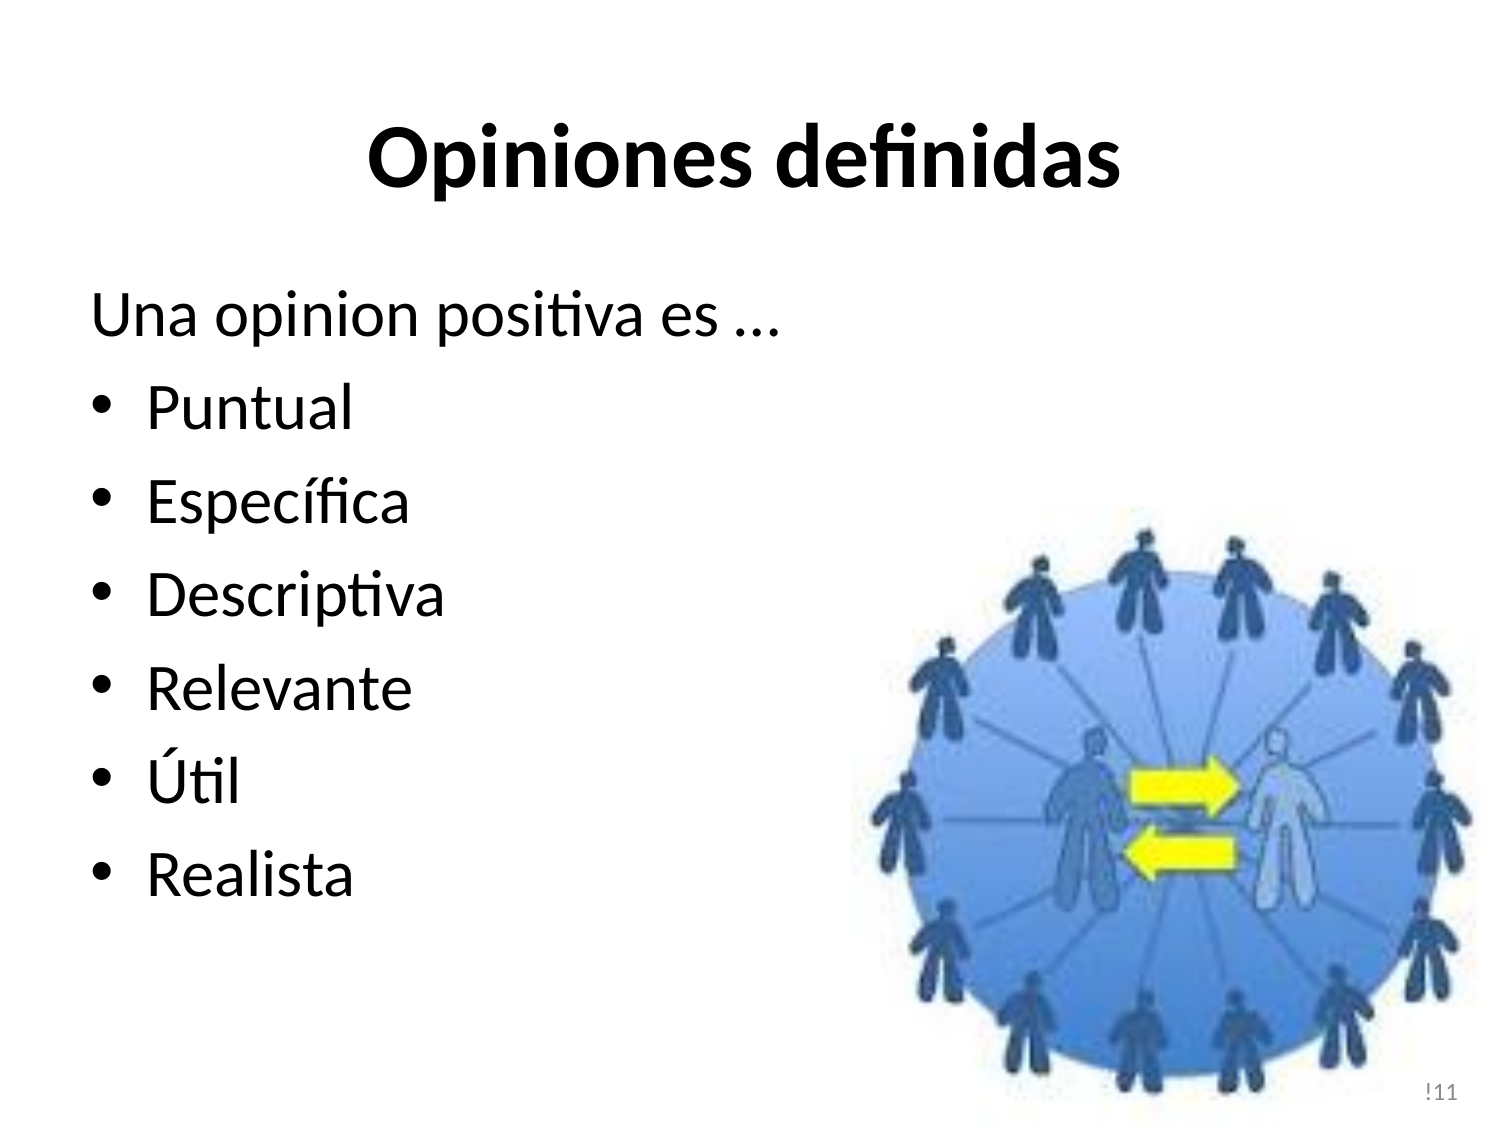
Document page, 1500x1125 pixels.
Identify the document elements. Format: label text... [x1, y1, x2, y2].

list Una opinion positiva es … Puntual Específica Descriptiva Relevante Útil Realista [74, 262, 1426, 1006]
title Opiniones definidas [70, 81, 1421, 221]
picture [851, 506, 1497, 1125]
